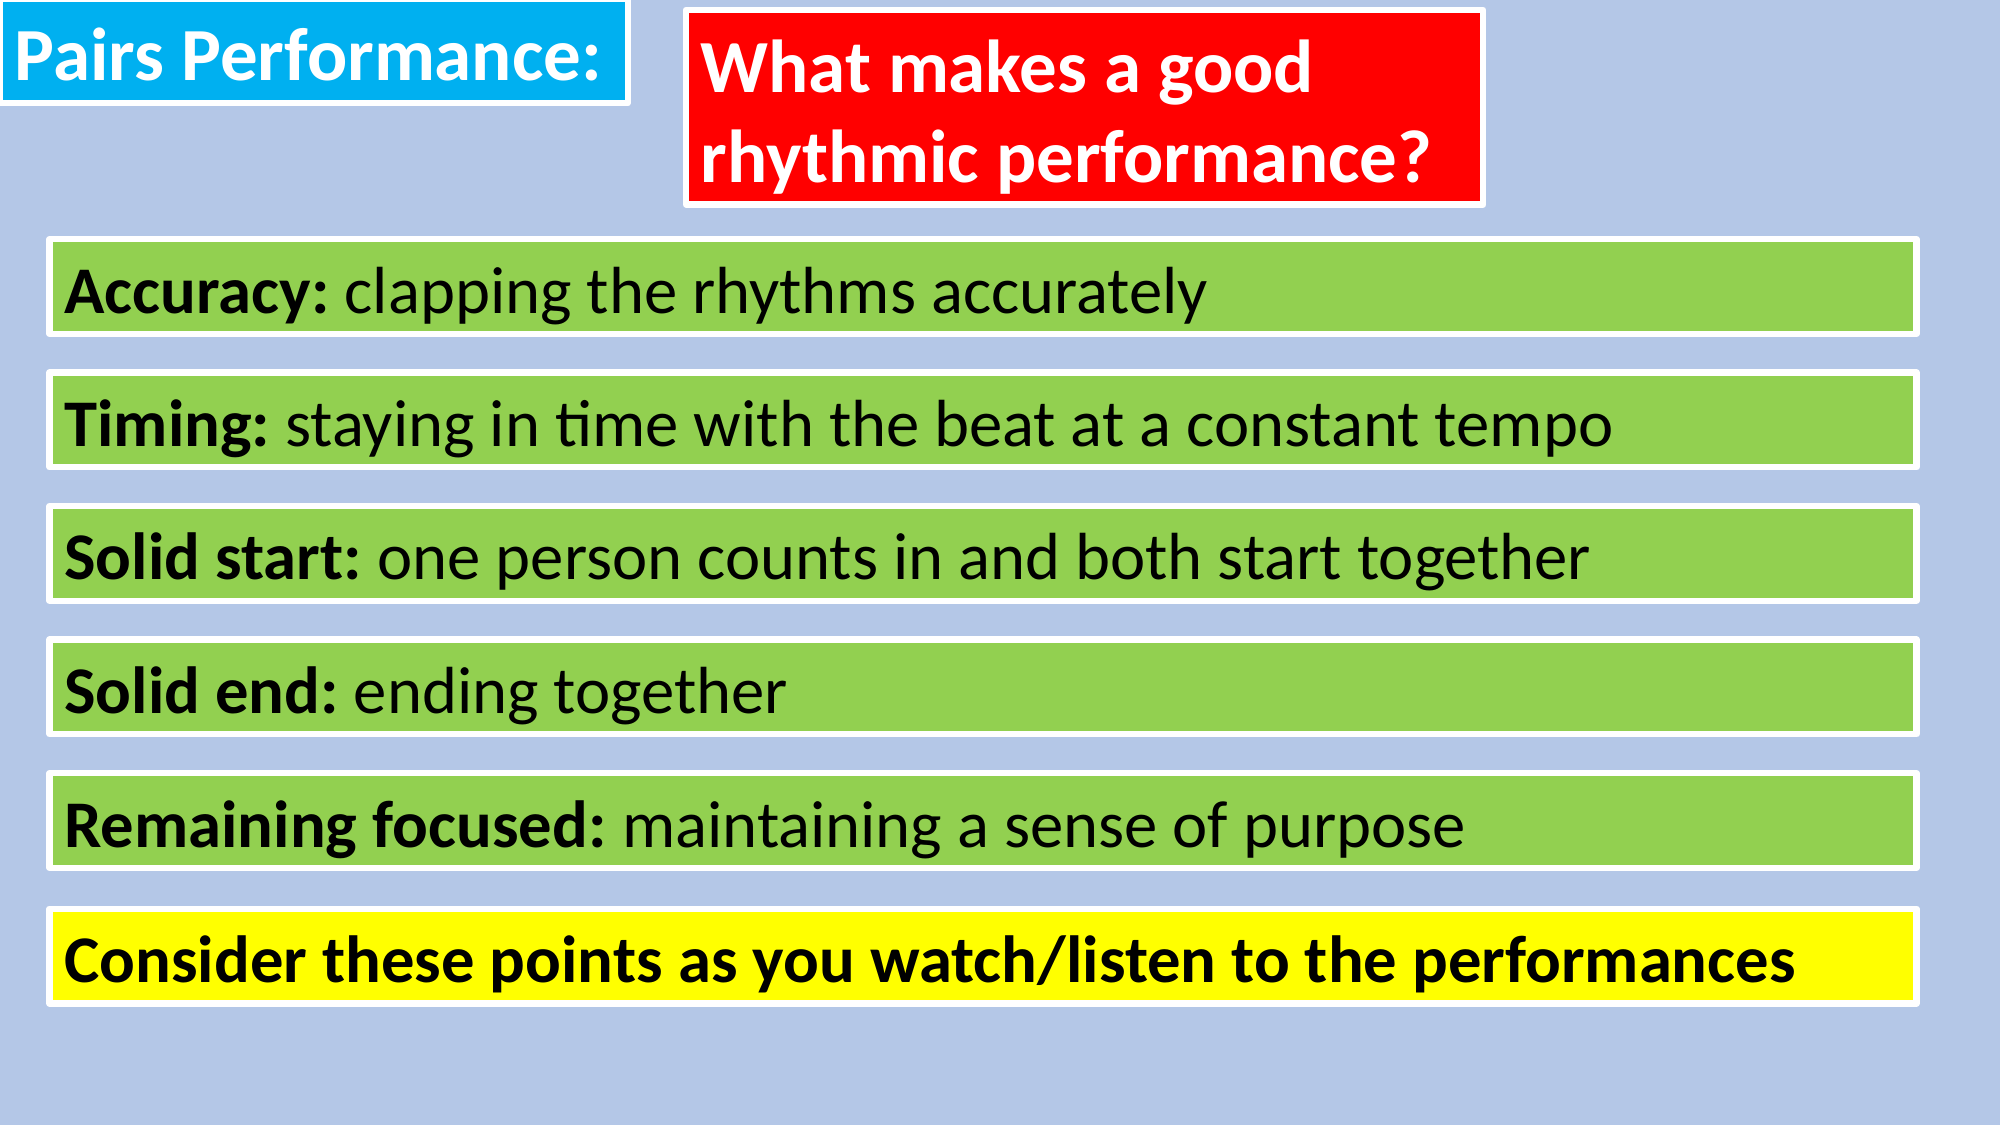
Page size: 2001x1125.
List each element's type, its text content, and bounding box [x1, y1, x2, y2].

text_box Accuracy: clapping the rhythms accurately [49, 239, 1917, 334]
text_box What makes a good rhythmic performance? [686, 9, 1484, 205]
text_box Remaining focused: maintaining a sense of purpose [49, 773, 1917, 868]
text_box Consider these points as you watch/listen to the performances [49, 908, 1917, 1004]
text_box Solid start: one person counts in and both start together [49, 506, 1917, 601]
text_box Timing: staying in time with the beat at a constant tempo [49, 372, 1917, 468]
text_box Solid end: ending together [49, 639, 1917, 735]
text_box Pairs Performance: [0, 0, 628, 104]
